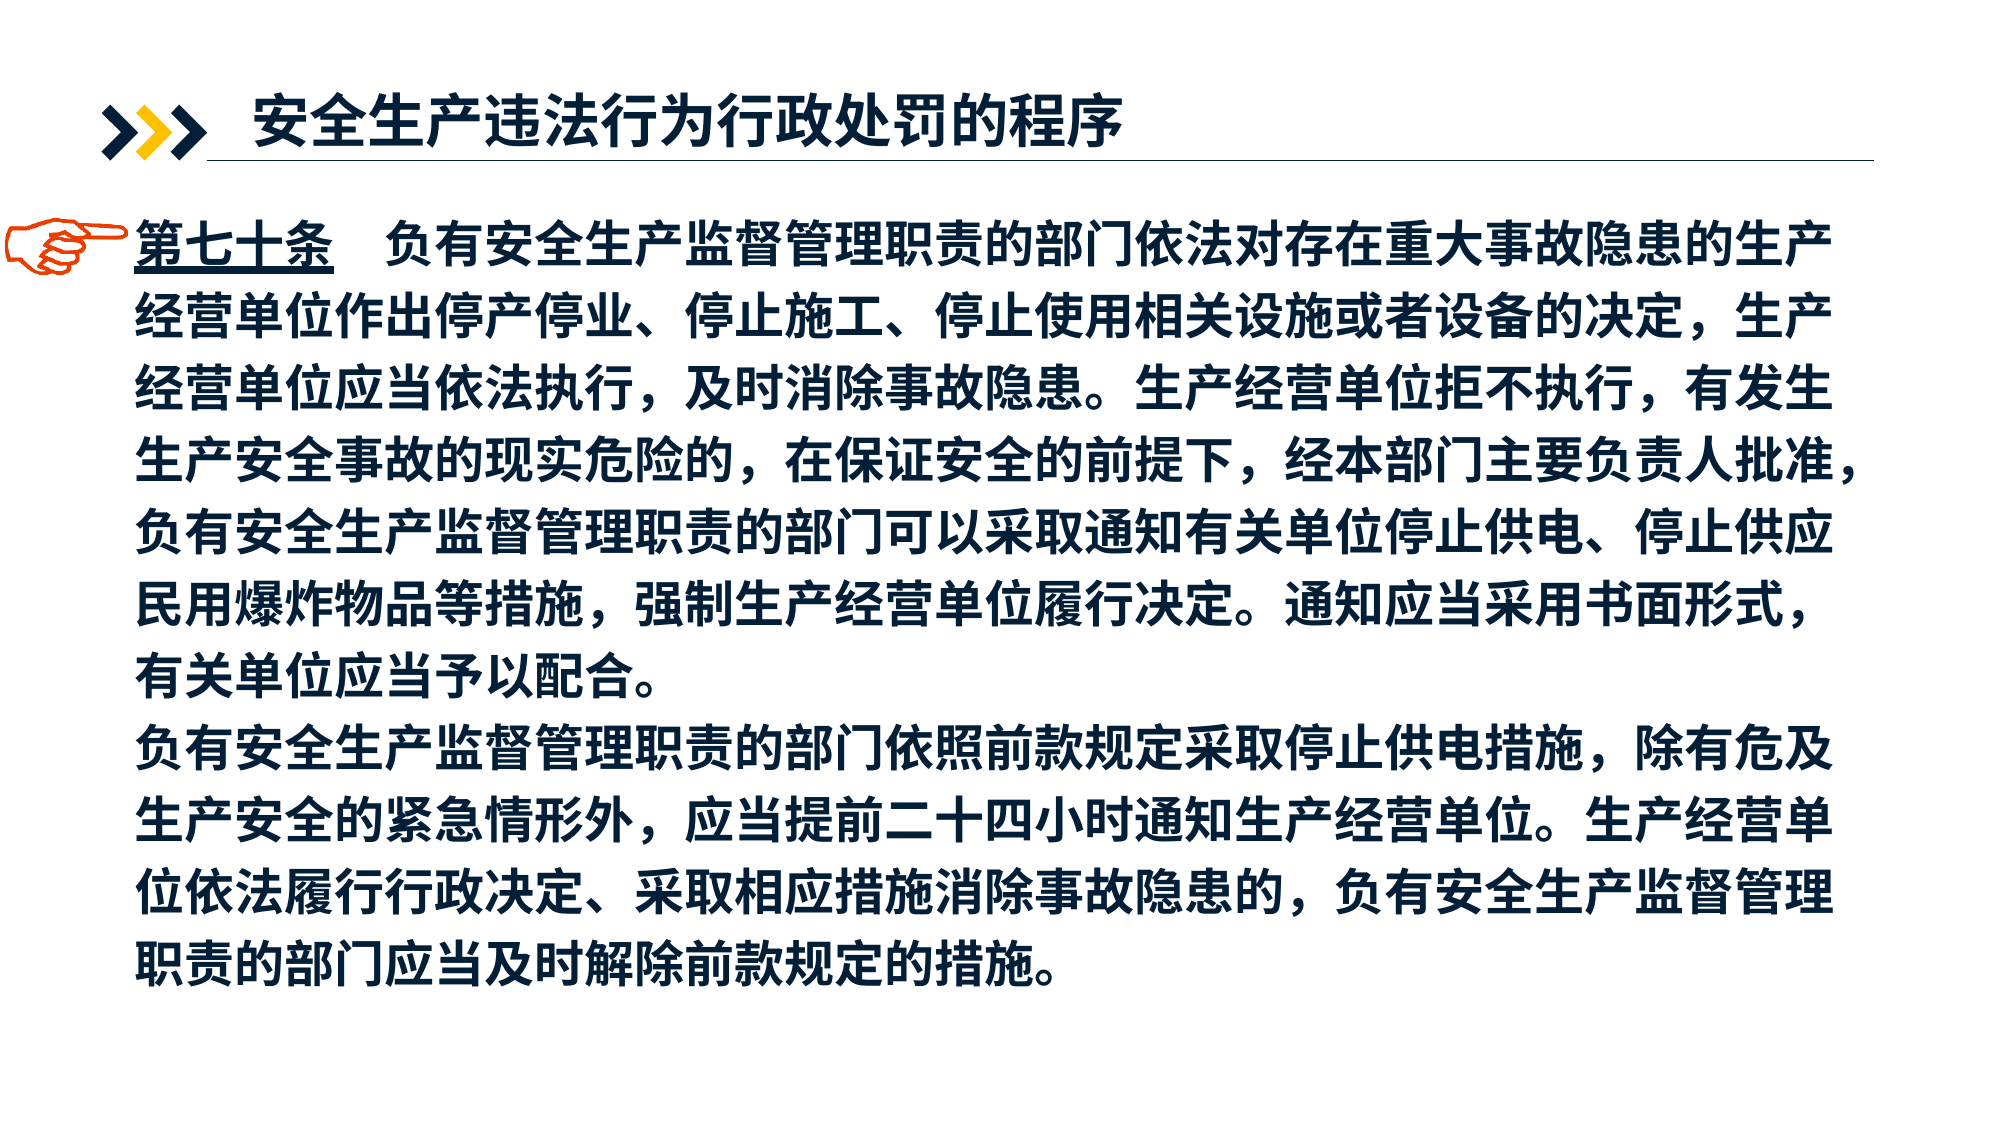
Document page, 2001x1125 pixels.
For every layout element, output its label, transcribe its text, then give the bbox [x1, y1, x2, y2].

text_box 安全生产违法行为行政处罚的程序 [239, 78, 1155, 104]
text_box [101, 104, 1875, 161]
text_box 第七十条 负有安全生产监督管理职责的部门依法对存在重大事故隐患的生产经营单位作出停产停业、停止施工、停止使用相关设施或者设备的决定，生产经营单位应当依法执行，及时消除事故隐患。生产经营单位拒不执行，有发生生产安全事故的现实危险的，在保证安全的前提下，经本部门主要负责人批准，负有安全生产监督管理职责的部门可以采取通知有关单位停止供电、停止供应民用爆炸物品等措施，强制生产经营单位履行决定。通知应当采用书面形式，有关单位应当予以配合。 负有安全生产监督管理职责的部门依照前款规定采取停止供电措施，除有危及生产安全的紧急情形外，应当提前二十四小时通知生产经营单位。生产经营单位依法履行行政决定、采取相应措施消除事故隐患的，负有安全生产监督管理职责的部门应当及时解除前款规定的措施。 [119, 193, 1882, 1000]
picture [0, 201, 139, 301]
